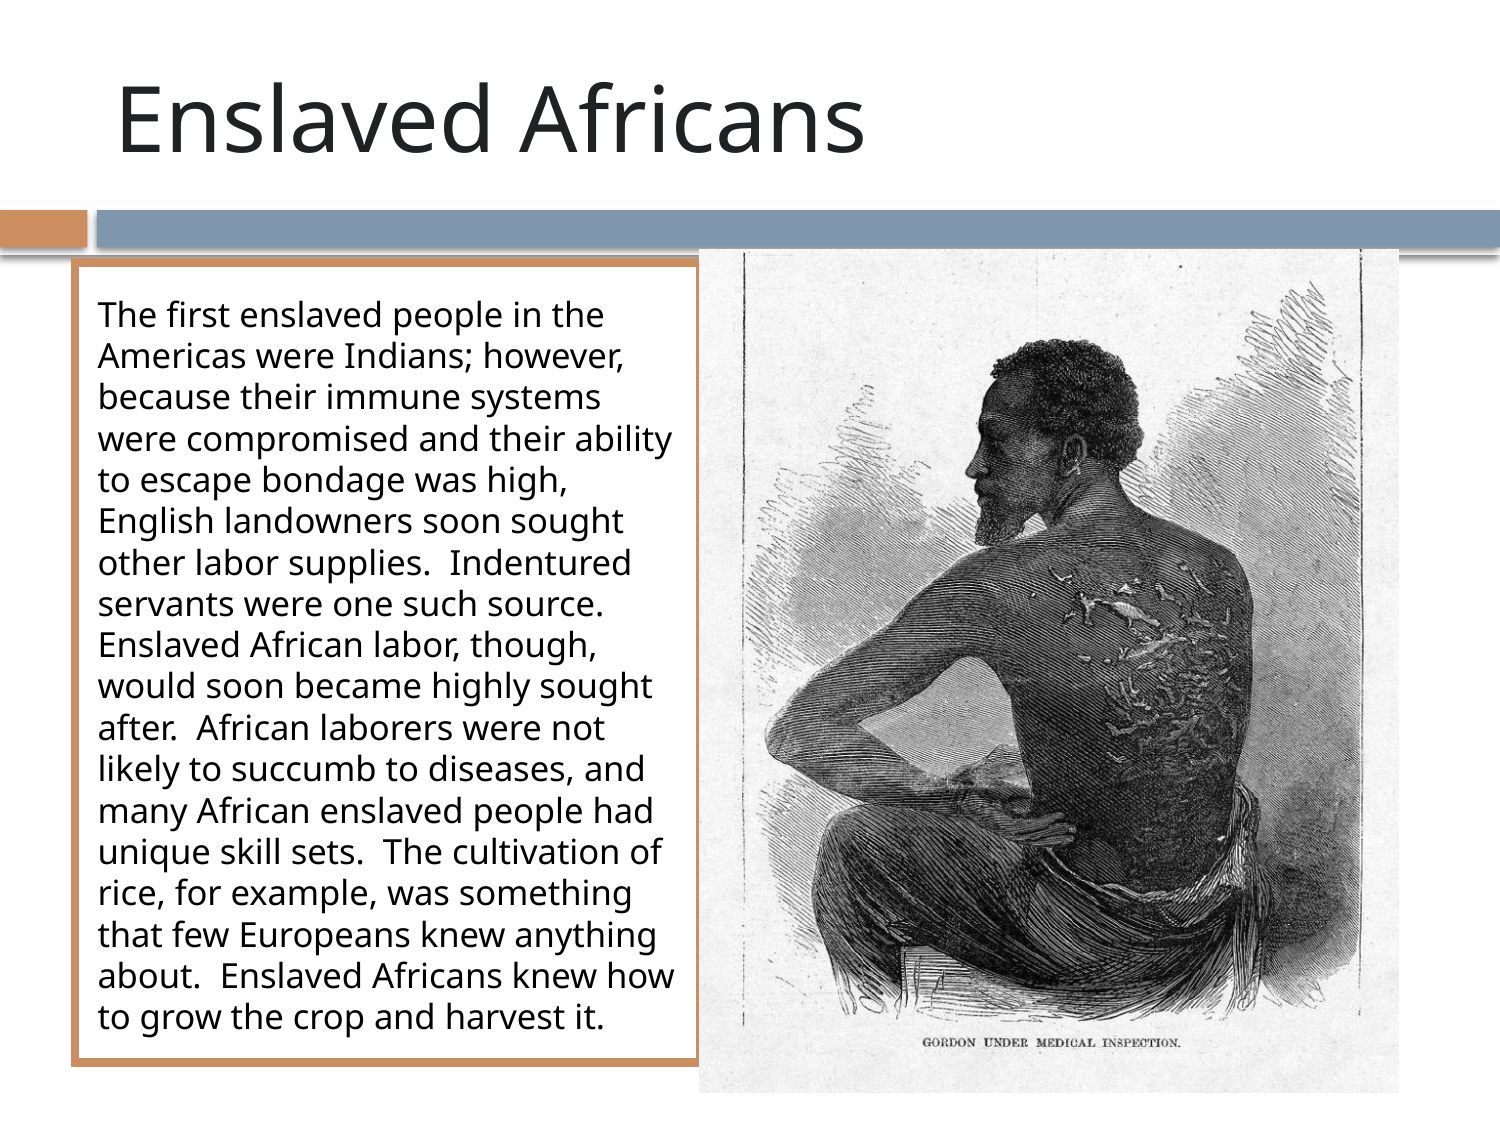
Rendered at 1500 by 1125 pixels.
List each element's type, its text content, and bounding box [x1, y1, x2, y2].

list The first enslaved people in the Americas were Indians; however, because their immune systems were compromised and their ability to escape bondage was high, English landowners soon sought other labor supplies. Indentured servants were one such source. Enslaved African labor, though, would soon became highly sought after. African laborers were not likely to succumb to diseases, and many African enslaved people had unique skill sets. The cultivation of rice, for example, was something that few Europeans knew anything about. Enslaved Africans knew how to grow the crop and harvest it. [71, 258, 693, 1067]
title Enslaved Africans [99, 44, 1425, 188]
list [699, 249, 1400, 1093]
